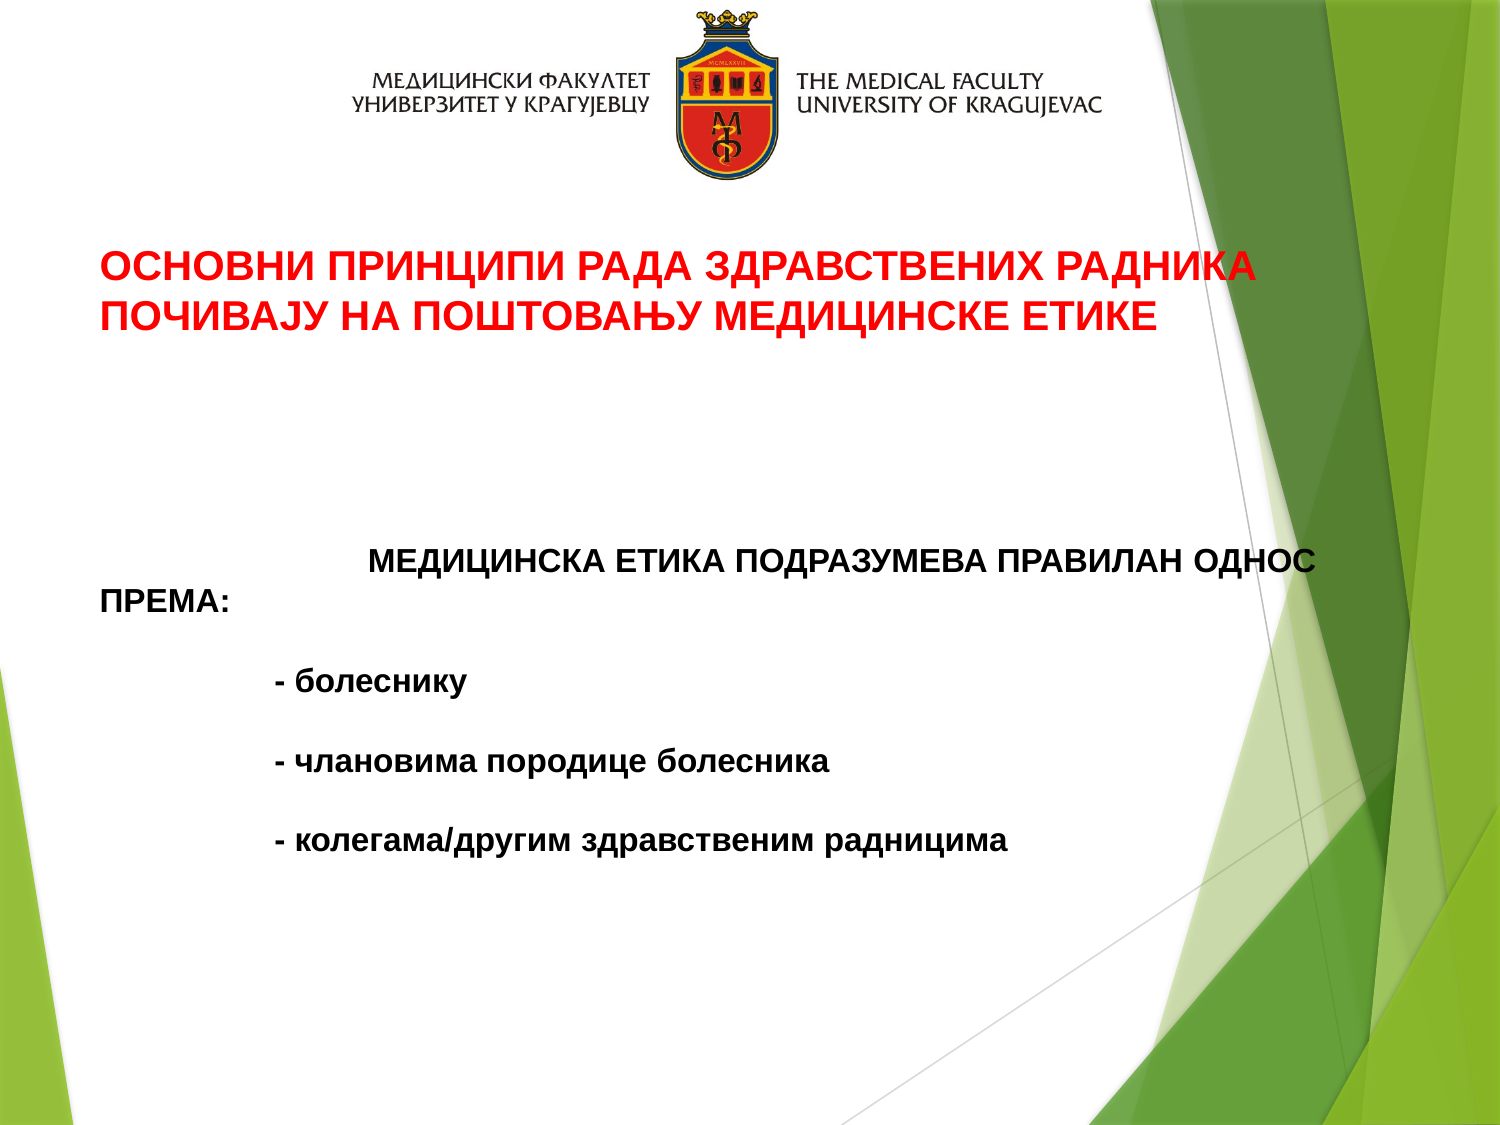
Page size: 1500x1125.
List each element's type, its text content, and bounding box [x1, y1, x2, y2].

text_box ОСНОВНИ ПРИНЦИПИ РАДА ЗДРАВСТВЕНИХ РАДНИКА ПОЧИВАЈУ НА ПОШТОВАЊУ МЕДИЦИНСКЕ ЕТИКЕ МЕДИЦИНСКА ЕТИКА ПОДРАЗУМЕВА ПРАВИЛАН ОДНОС ПРЕМА: - болеснику - члановима породице болесника - колегама/другим здравственим радницима [0, 231, 1342, 866]
picture [328, 0, 1125, 191]
